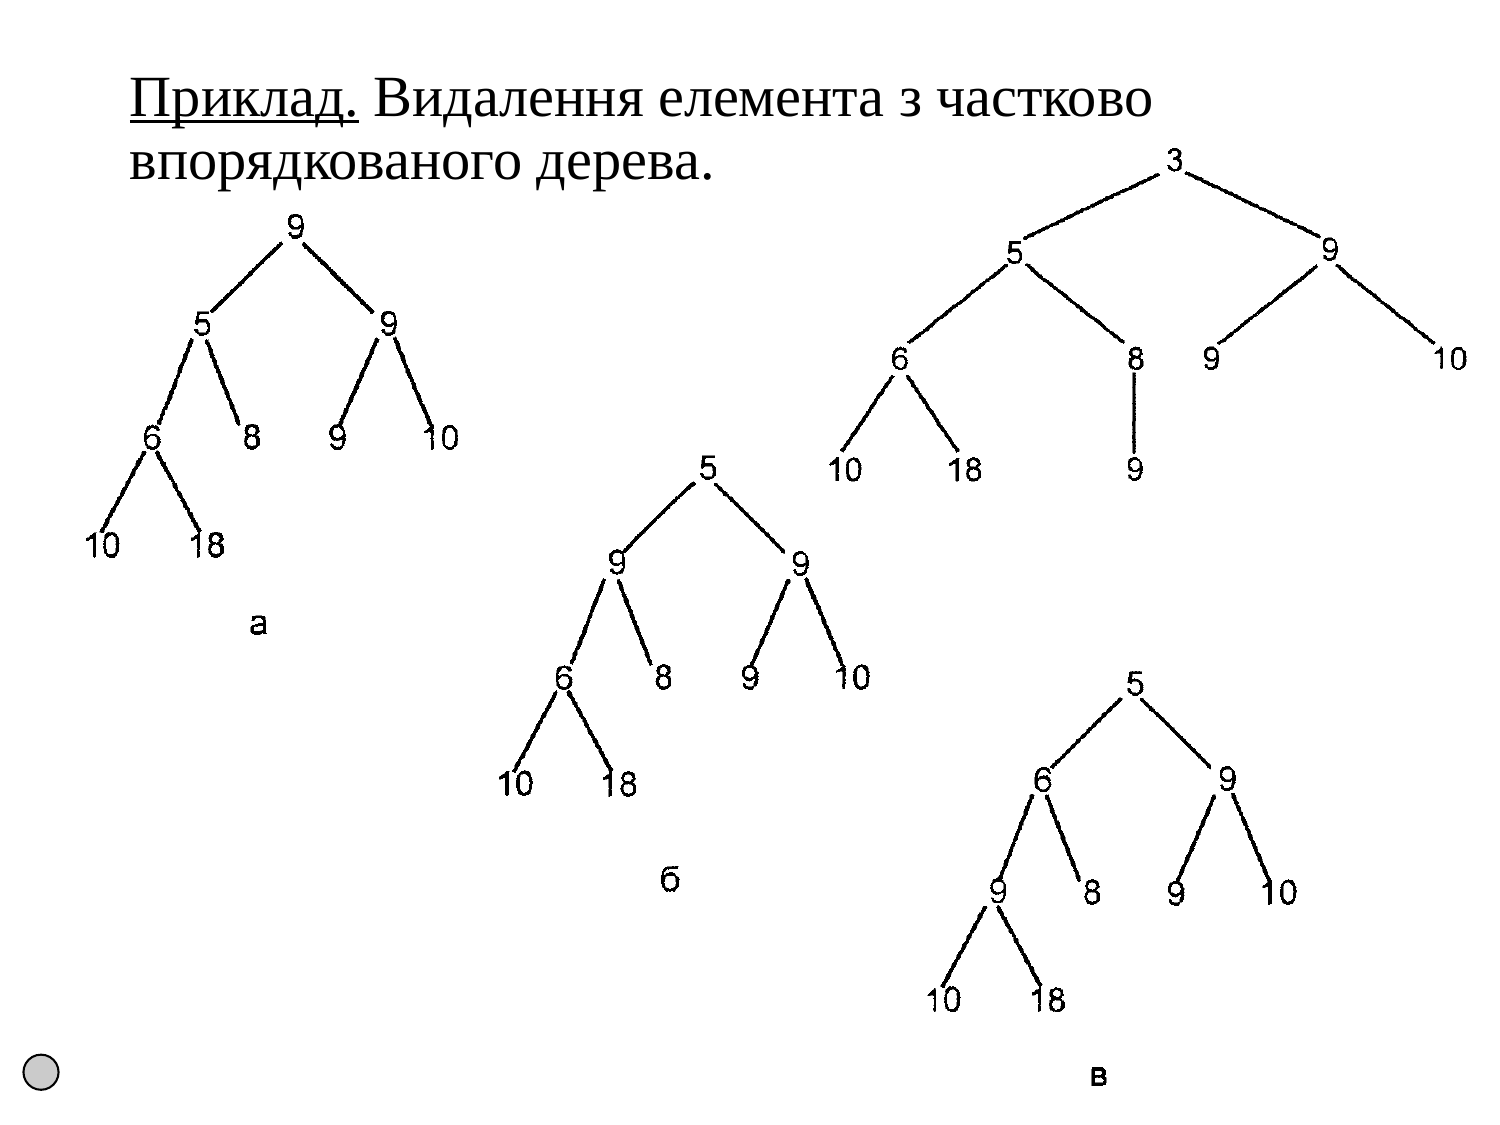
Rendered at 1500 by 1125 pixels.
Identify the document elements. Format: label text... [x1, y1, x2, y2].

text_box Приклад. Видалення елемента з частково впорядкованого дерева. [0, 58, 1500, 211]
text_box [23, 1054, 53, 1090]
picture [58, 128, 1489, 1099]
